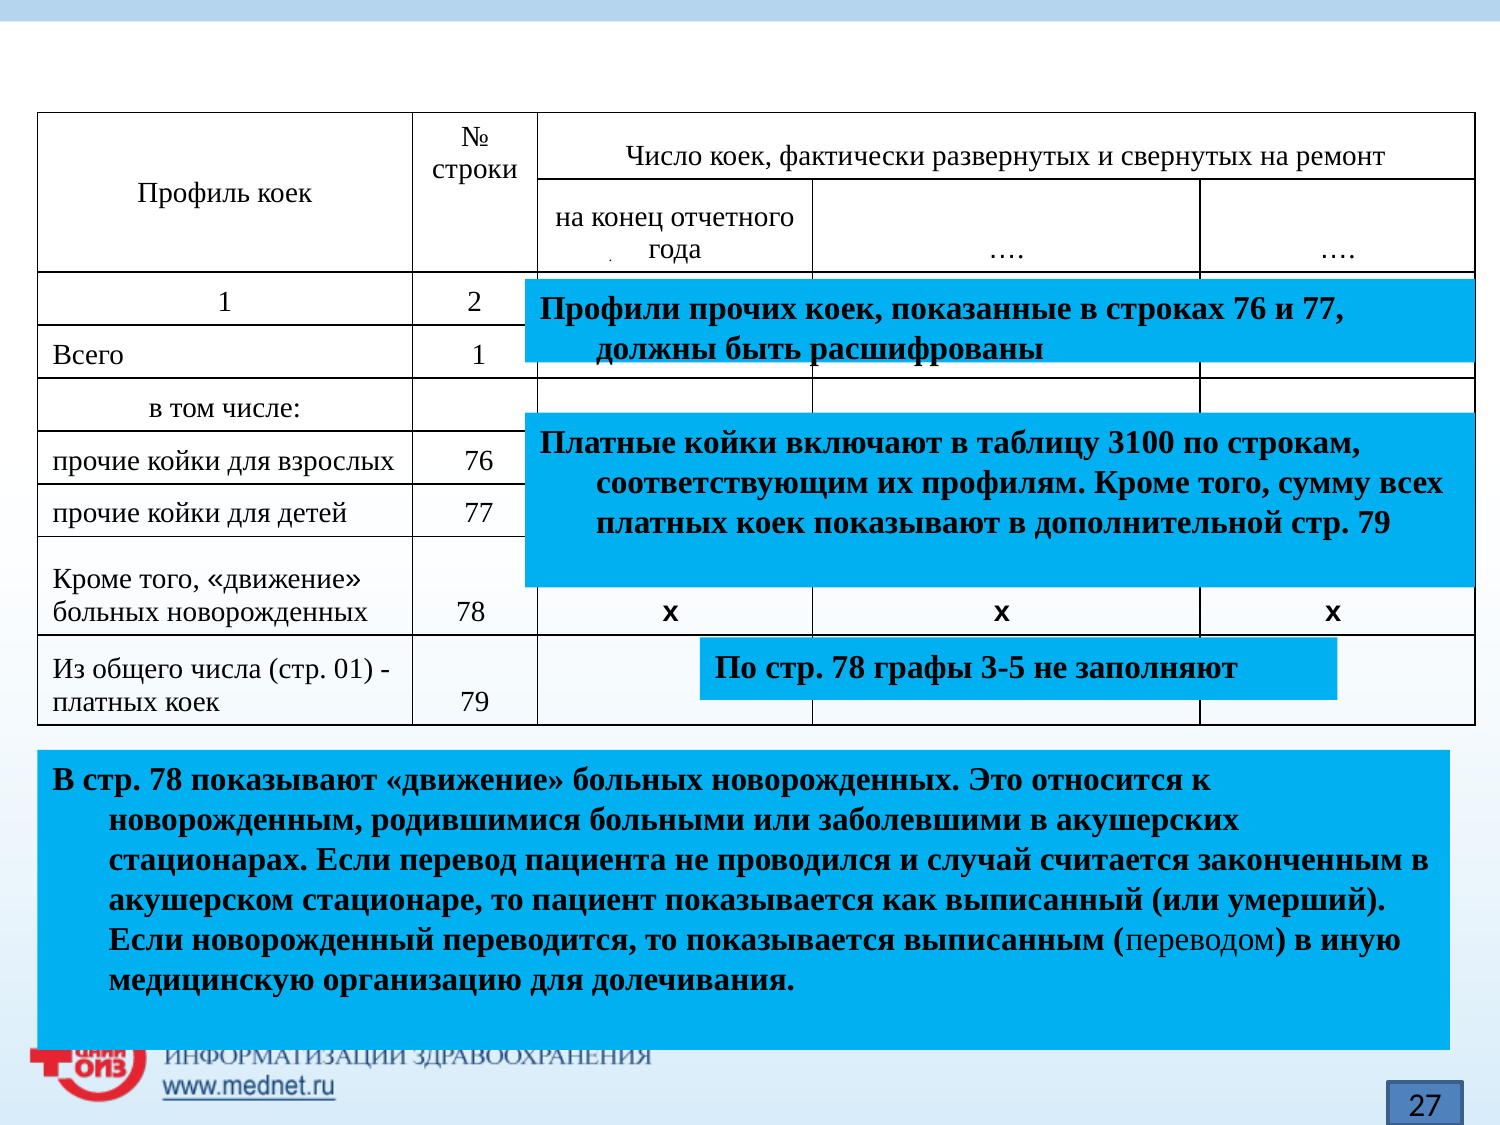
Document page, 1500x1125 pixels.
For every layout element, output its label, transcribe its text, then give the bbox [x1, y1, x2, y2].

table_cell [538, 379, 812, 412]
text_box В стр. 78 показывают «движение» больных новорожденных. Это относится к новорожденным, родившимися больными или заболевшими в акушерских стационарах. Если перевод пациента не проводился и случай считается законченным в акушерском стационаре, то пациент показывается как выписанный (или умерший). Если новорожденный переводится, то показывается выписанным (переводом) в иную медицинскую организацию для долечивания. [37, 749, 1450, 1050]
table_cell Всего [38, 326, 412, 377]
table_header Профиль коек [38, 113, 412, 271]
table_header № строки [413, 113, 537, 271]
text_box Платные койки включают в таблицу 3100 по строкам, соответствующим их профилям. Кроме того, сумму всех платных коек показывают в дополнительной стр. 79 [525, 412, 1475, 588]
table_cell 79 [413, 636, 537, 724]
table_cell 3 [538, 273, 812, 278]
table_cell [813, 700, 1199, 724]
table_cell …. [813, 180, 1199, 271]
table_cell в том числе: [38, 379, 412, 430]
table_cell 1 [38, 273, 412, 324]
table_header Число коек, фактически развернутых и свернутых на ремонт [538, 113, 1474, 178]
table_cell х [1201, 588, 1474, 634]
table_cell [1201, 379, 1474, 412]
table_cell 77 [413, 485, 525, 536]
table_cell Из общего числа (стр. 01) - платных коек [38, 636, 412, 724]
table_cell [813, 379, 1199, 412]
text_box 27 [1386, 1080, 1464, 1125]
table_cell 76 [413, 432, 525, 483]
text_box По стр. 78 графы 3-5 не заполняют [699, 637, 1338, 700]
table_cell Кроме того, «движение» больных новорожденных [38, 537, 412, 634]
table_cell прочие койки для детей [38, 485, 412, 536]
picture [0, 0, 1500, 1125]
table_cell [1201, 363, 1474, 377]
table_cell х [813, 588, 1199, 634]
table_cell [538, 363, 812, 377]
table_cell [538, 636, 812, 724]
table_cell 4 [813, 273, 1199, 278]
table_cell [1201, 636, 1474, 724]
table_cell прочие койки для взрослых [38, 432, 412, 483]
table_cell 1 [413, 326, 537, 377]
table_cell 2 [413, 273, 537, 324]
table_cell х [538, 588, 812, 634]
table_cell на конец отчетного года [538, 180, 812, 271]
text_box Профили прочих коек, показанные в строках 76 и 77, должны быть расшифрованы [525, 278, 1475, 363]
table_cell [813, 363, 1199, 377]
table_cell 5 [1201, 273, 1474, 278]
table_cell …. [1201, 180, 1474, 271]
table_cell [413, 379, 537, 430]
table_cell 78 [413, 537, 537, 634]
